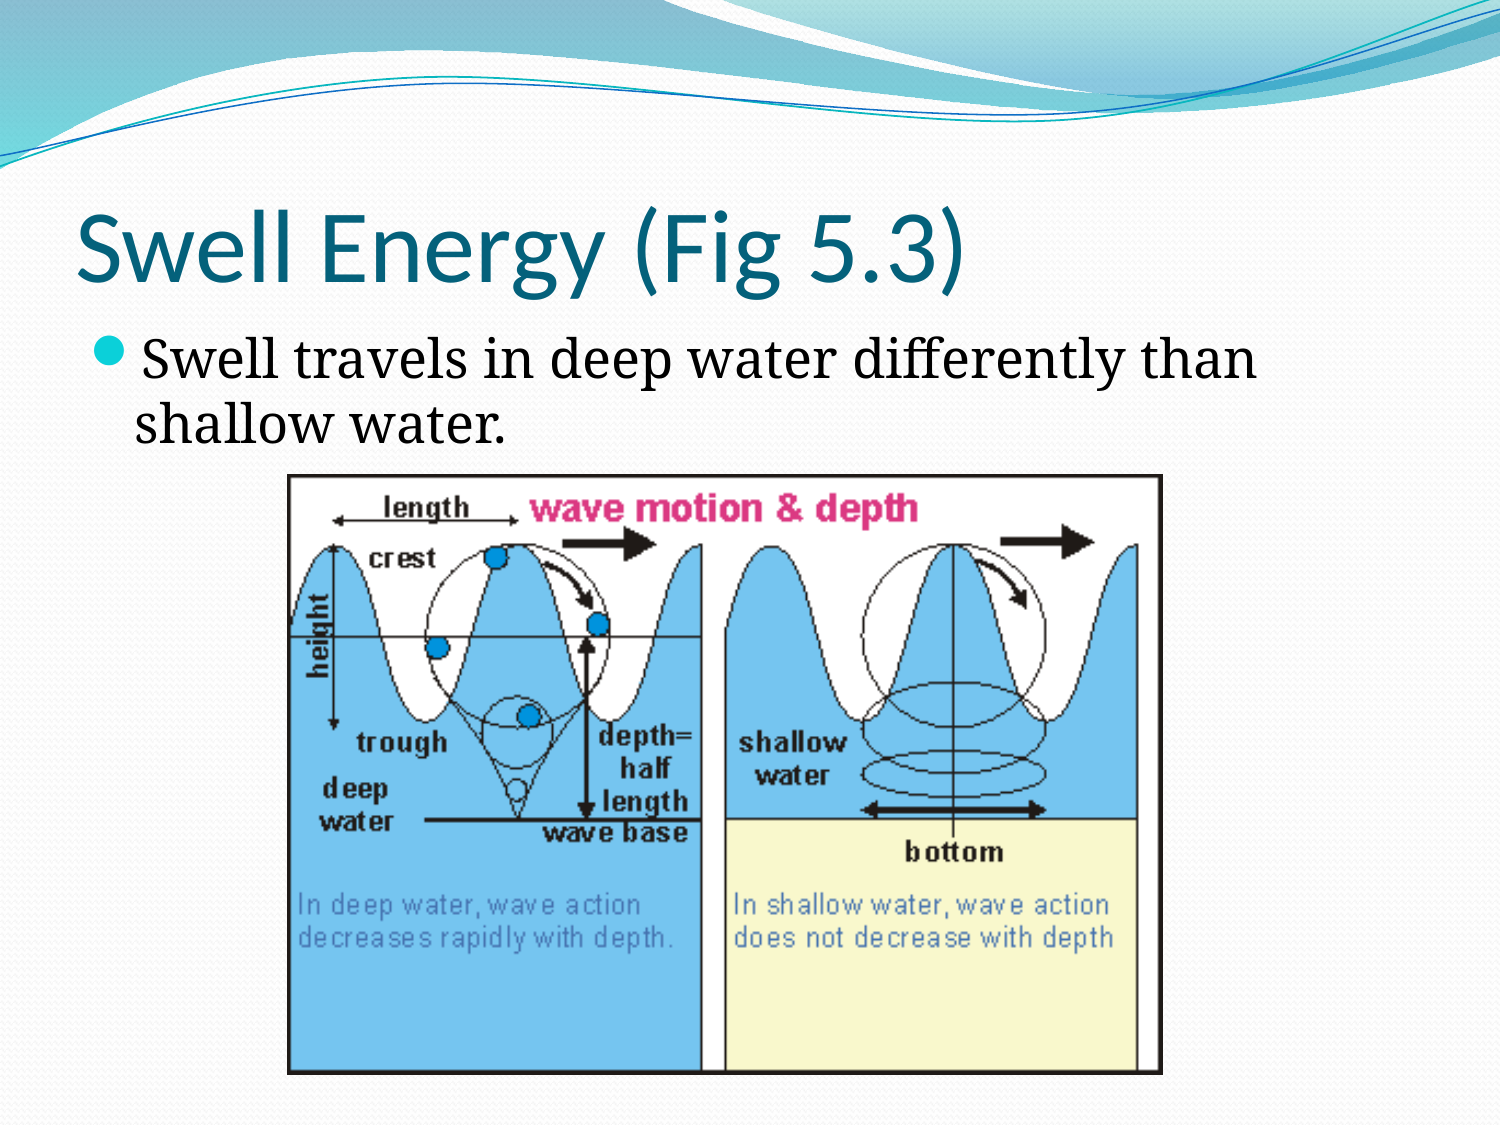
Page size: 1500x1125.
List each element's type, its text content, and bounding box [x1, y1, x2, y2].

title Swell Energy (Fig 5.3) [75, 115, 1425, 303]
picture [287, 474, 1163, 1075]
list Swell travels in deep water differently than shallow water. [75, 317, 1425, 1038]
